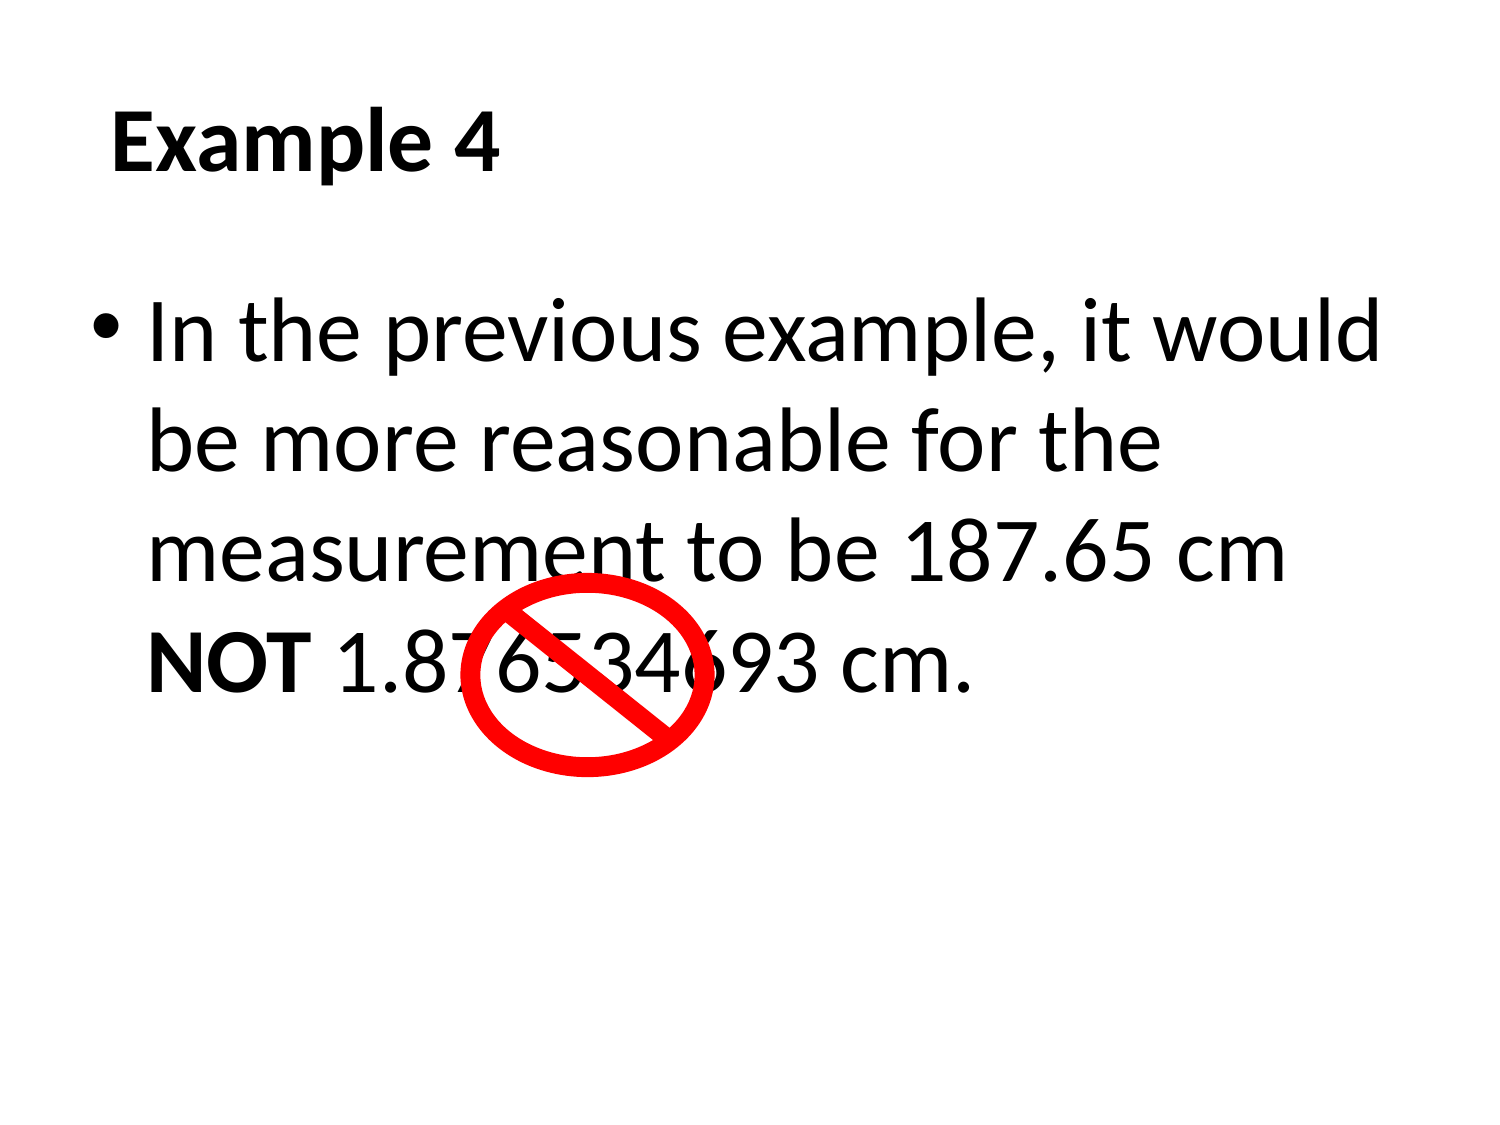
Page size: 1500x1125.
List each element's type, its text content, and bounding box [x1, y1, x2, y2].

title Example 4 [75, 45, 538, 225]
list In the previous example, it would be more reasonable for the measurement to be 187.65 cm NOT 1.876534693 cm. [75, 262, 1425, 888]
text_box [460, 572, 715, 778]
